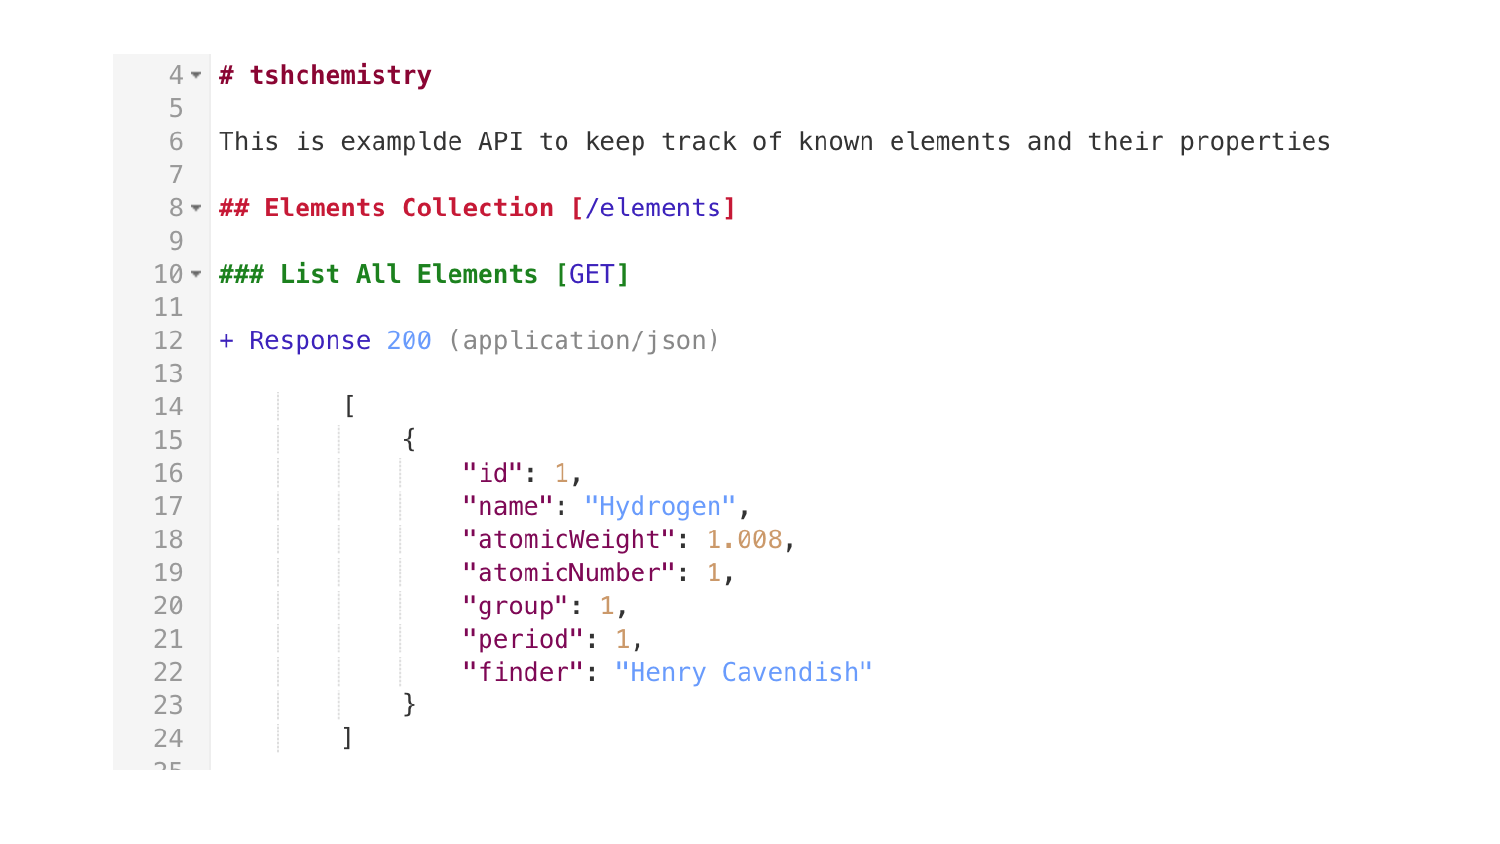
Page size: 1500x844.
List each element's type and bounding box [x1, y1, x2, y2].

picture [112, 54, 1388, 770]
